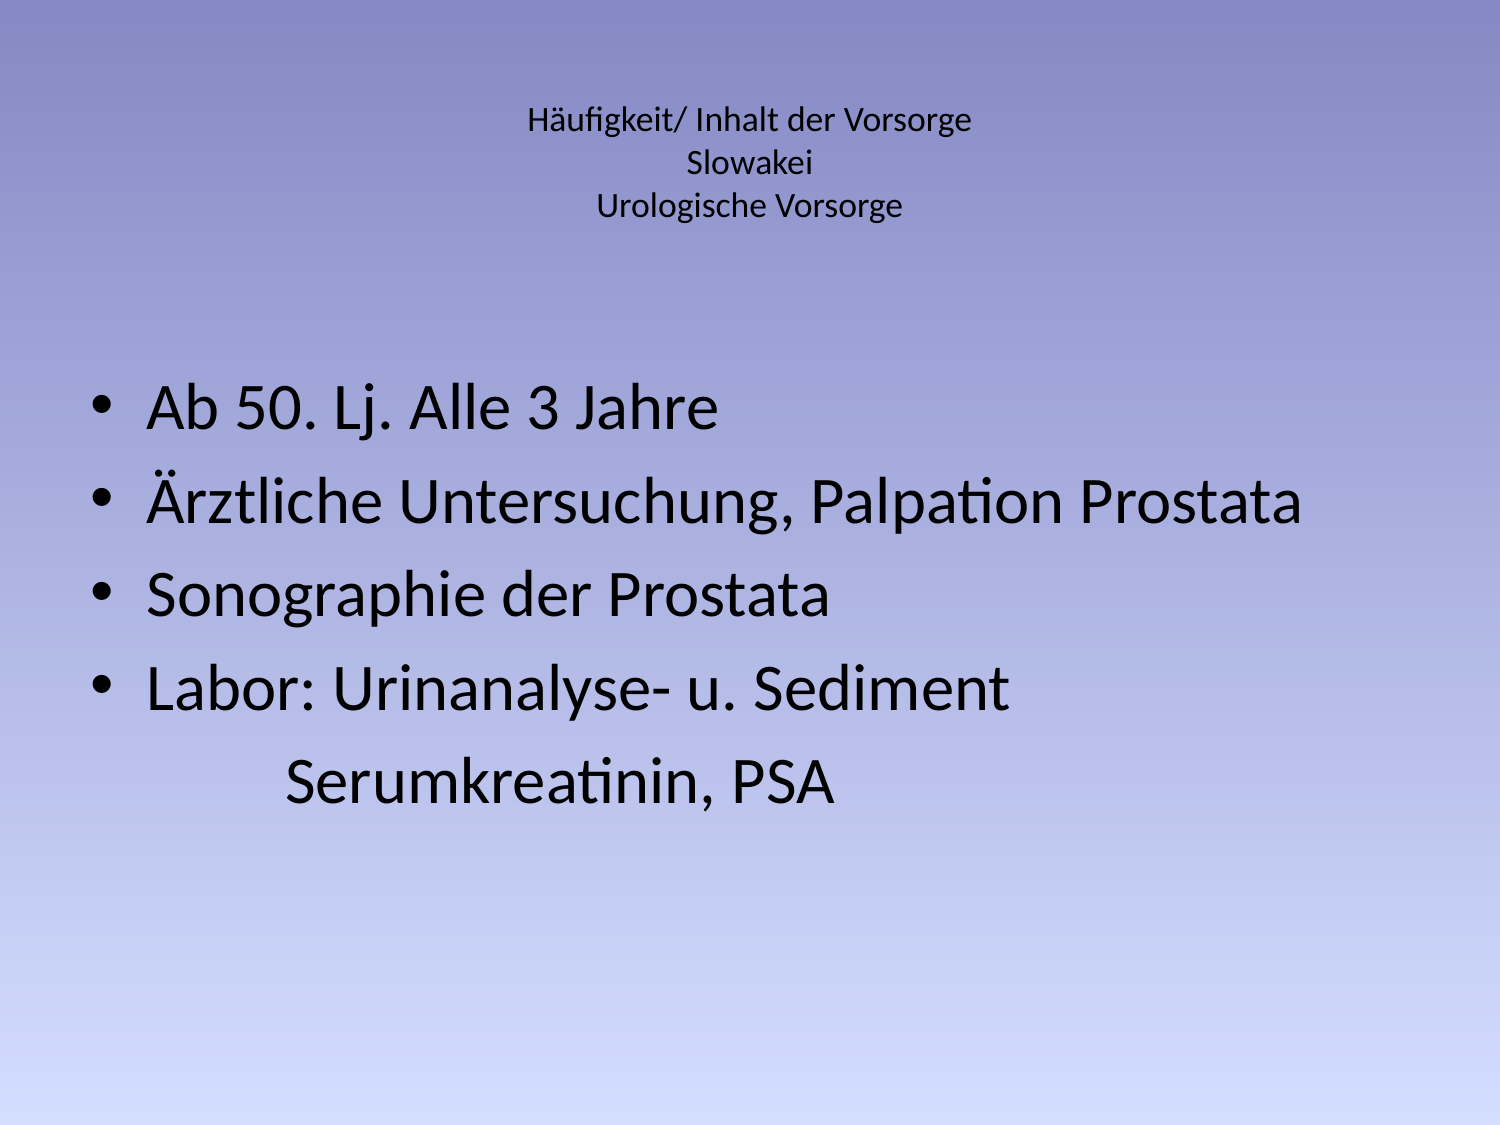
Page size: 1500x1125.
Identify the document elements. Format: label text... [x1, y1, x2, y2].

title Häufigkeit/ Inhalt der Vorsorge Slowakei Urologische Vorsorge [75, 45, 1425, 233]
list Ab 50. Lj. Alle 3 Jahre Ärztliche Untersuchung, Palpation Prostata Sonographie der Prostata Labor: Urinanalyse- u. Sediment Serumkreatinin, PSA [75, 262, 1425, 1005]
